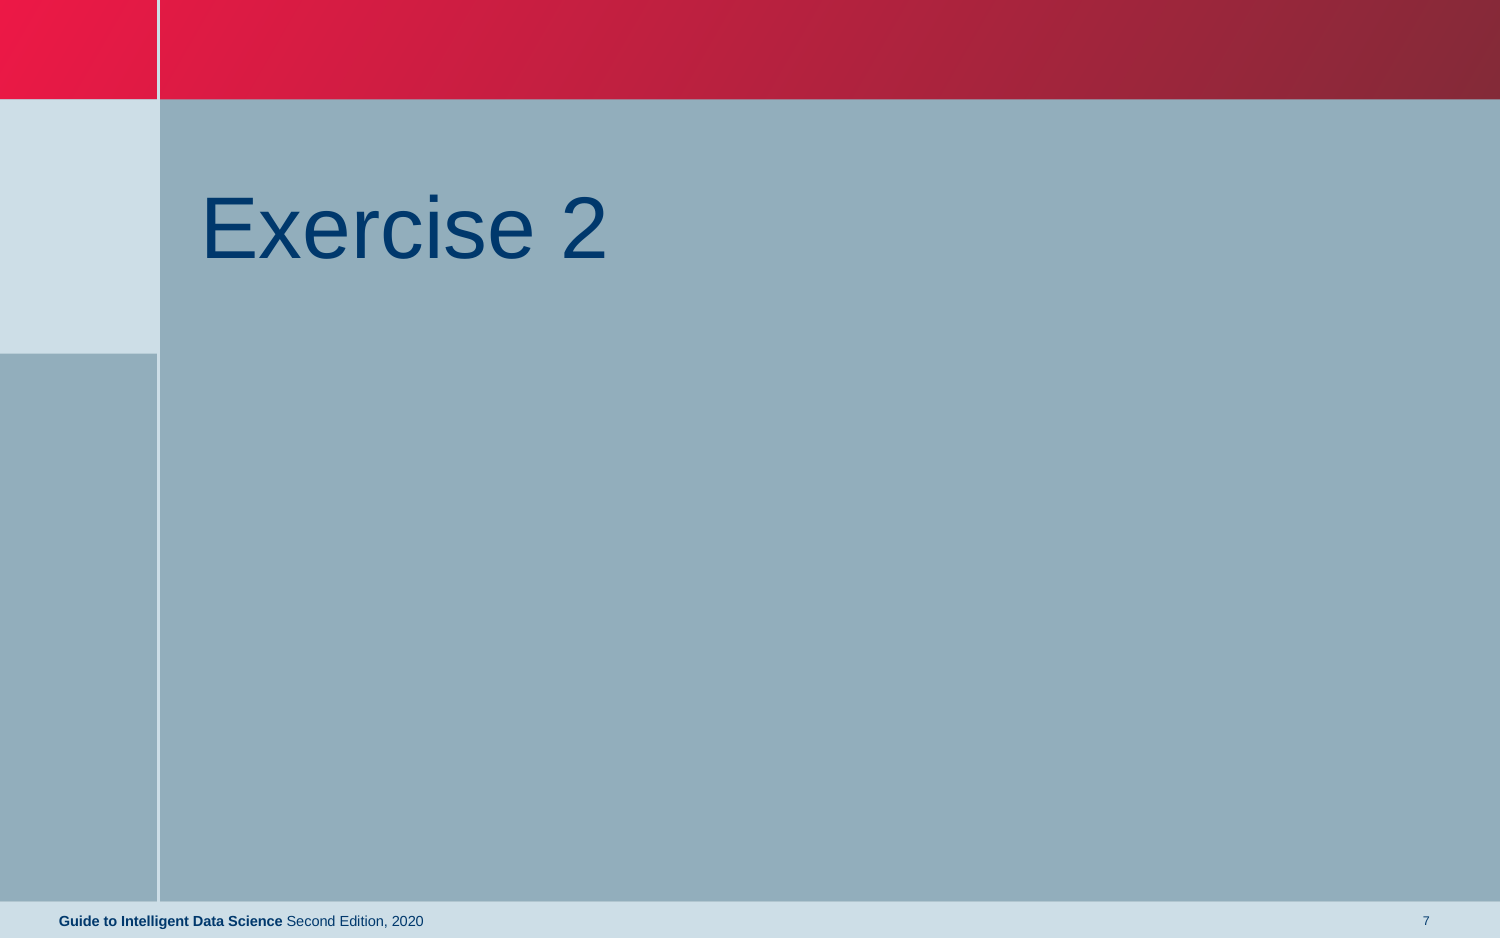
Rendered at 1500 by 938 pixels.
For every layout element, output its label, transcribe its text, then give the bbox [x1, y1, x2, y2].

footer Guide to Intelligent Data Science Second Edition, 2020 [58, 900, 717, 938]
title Exercise 2 [200, 171, 1101, 278]
slide_number 7 [1411, 900, 1442, 938]
